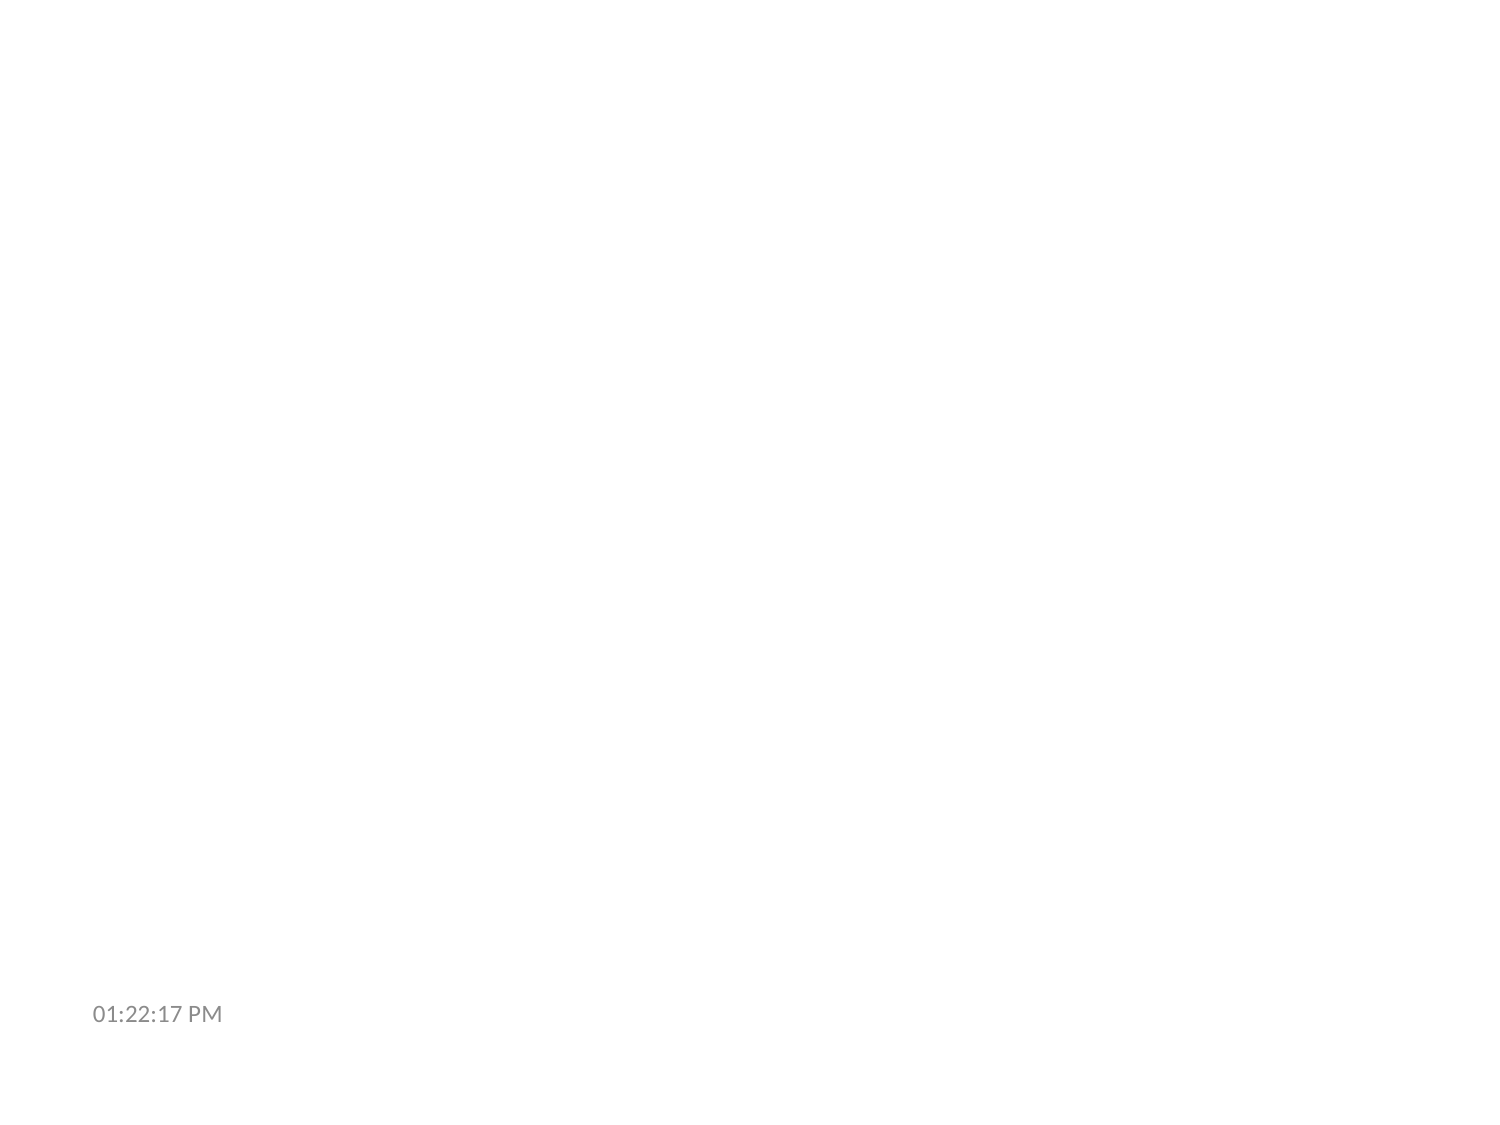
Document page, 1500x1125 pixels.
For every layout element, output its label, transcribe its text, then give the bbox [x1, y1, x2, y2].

text_box 3:35:09 PM [77, 982, 428, 1043]
